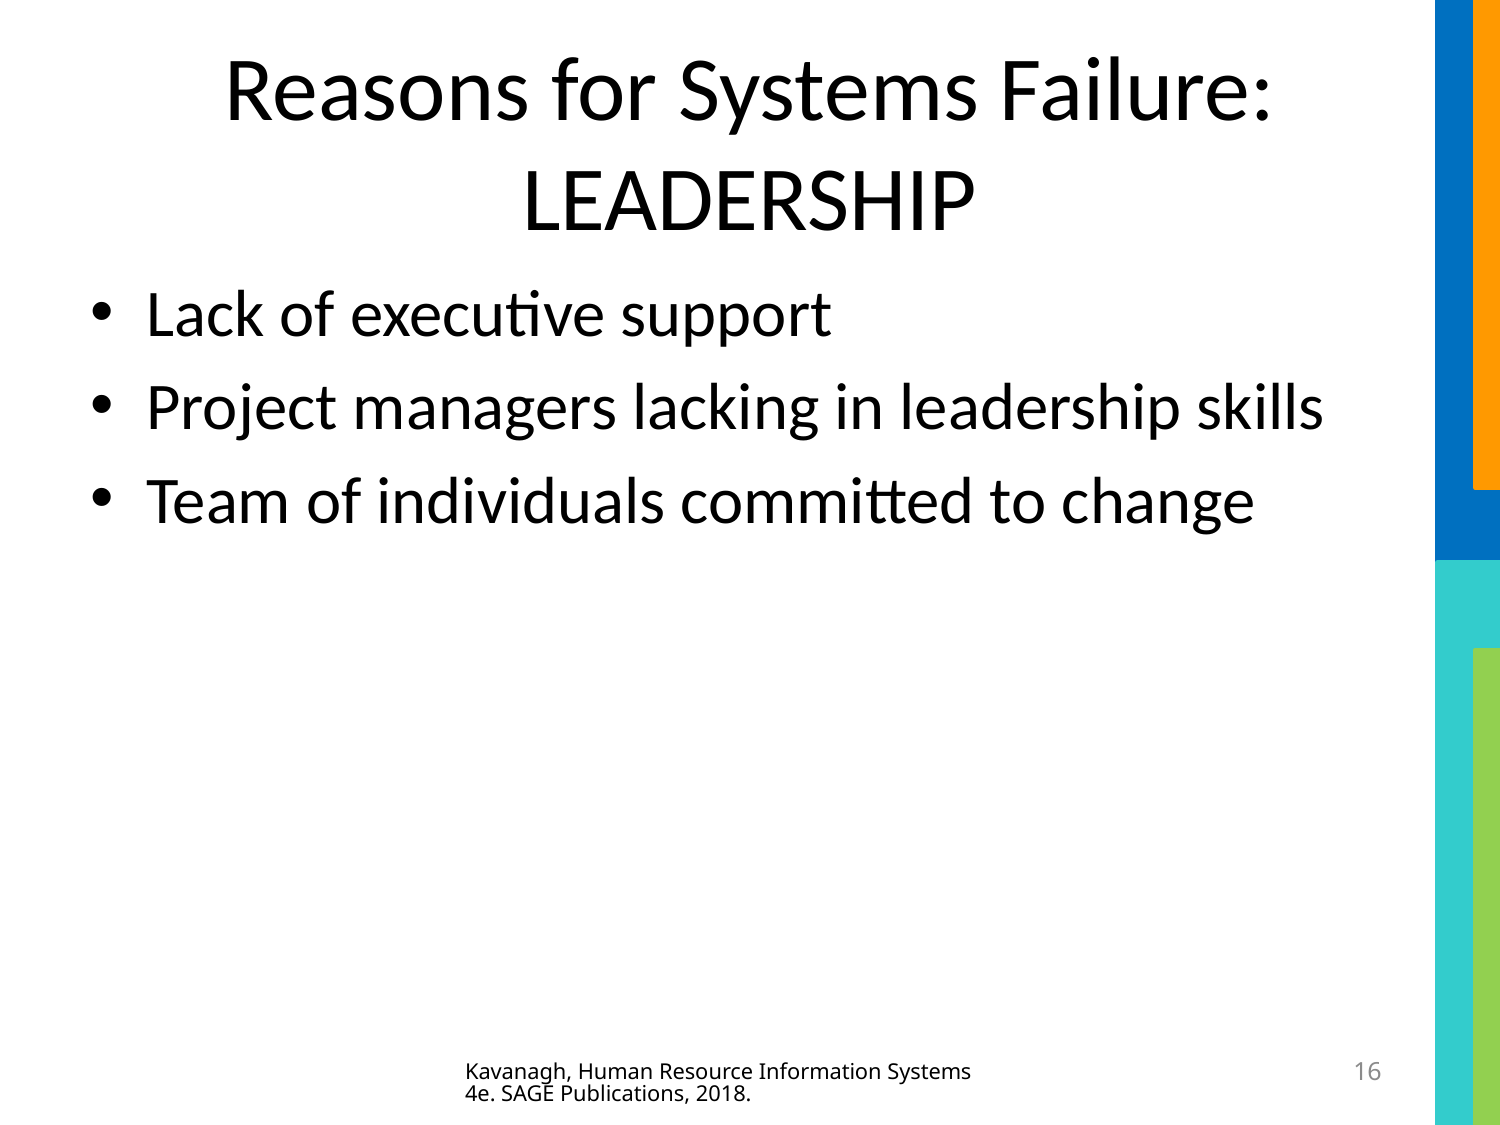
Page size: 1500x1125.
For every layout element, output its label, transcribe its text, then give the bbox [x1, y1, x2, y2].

slide_number 16 [1059, 1042, 1397, 1103]
list Lack of executive support Project managers lacking in leadership skills Team of individuals committed to change [75, 262, 1425, 1005]
title Reasons for Systems Failure: LEADERSHIP [75, 45, 1425, 233]
footer Kavanagh, Human Resource Information Systems 4e. SAGE Publications, 2018. [450, 1042, 1004, 1103]
